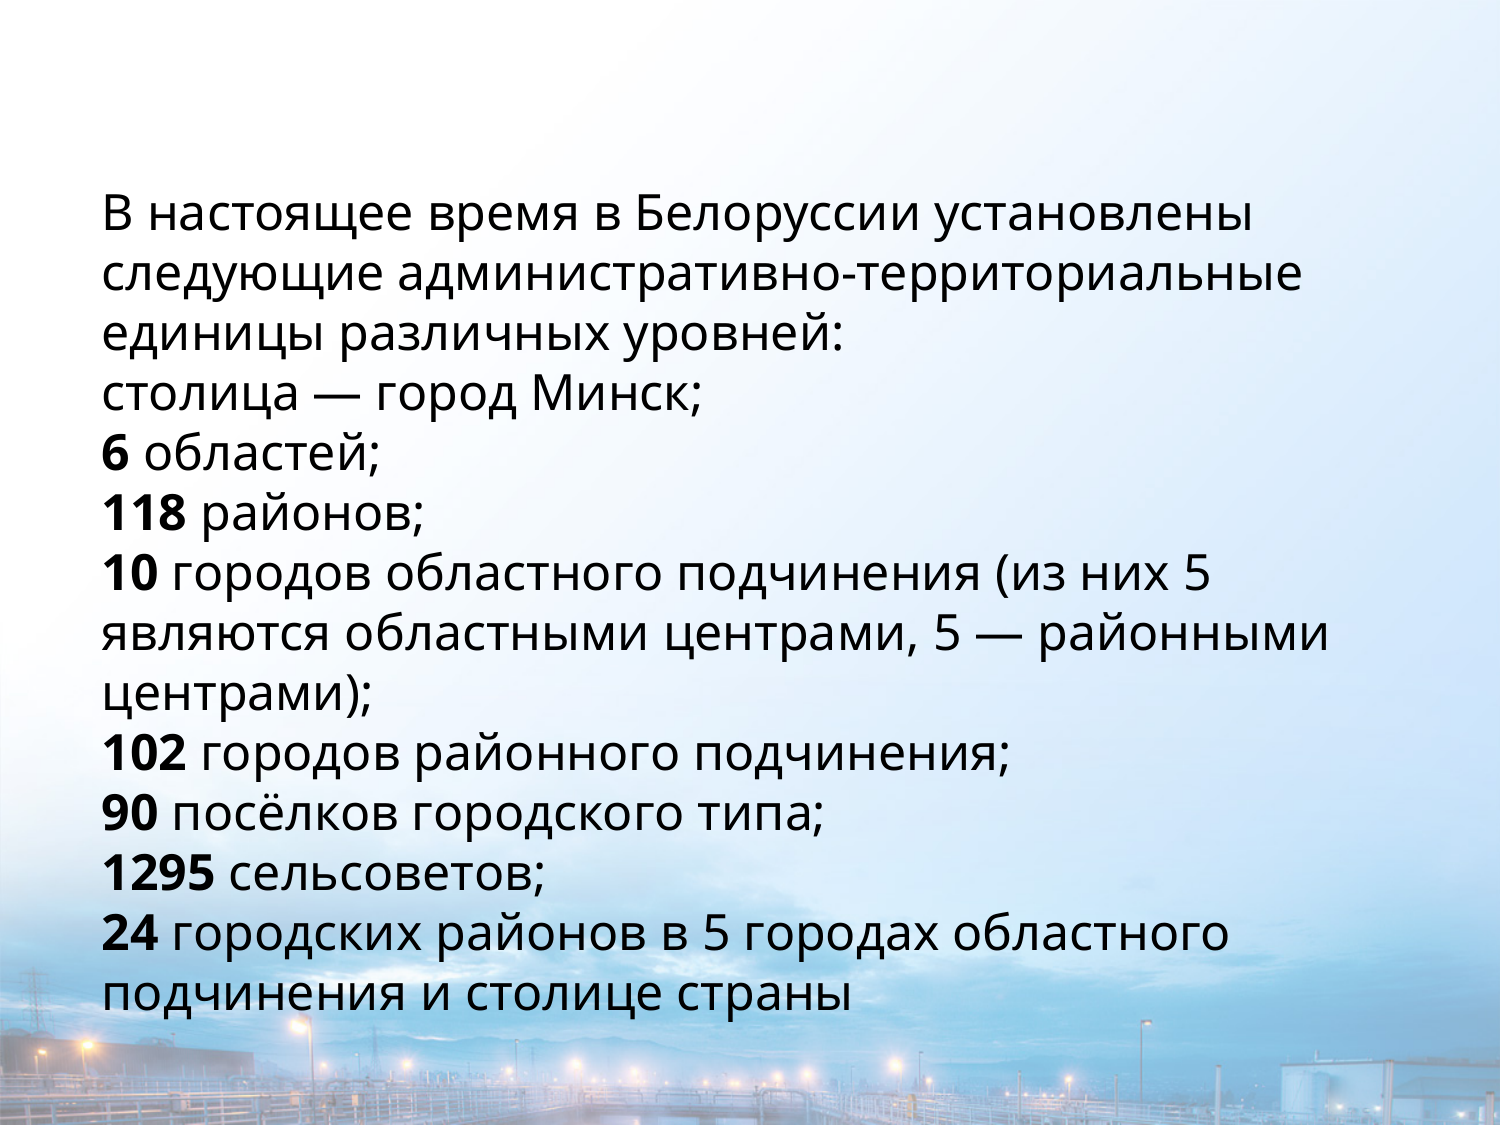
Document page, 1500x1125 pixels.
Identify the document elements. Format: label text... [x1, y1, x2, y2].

text_box В настоящее время в Белоруссии установлены следующие административно-территориальные единицы различных уровней: столица — город Минск; 6 областей; 118 районов; 10 городов областного подчинения (из них 5 являются областными центрами, 5 — районными центрами); 102 городов районного подчинения; 90 посёлков городского типа; 1295 сельсоветов; 24 городских районов в 5 городах областного подчинения и столице страны [87, 172, 1446, 1028]
picture [0, 0, 1500, 1125]
